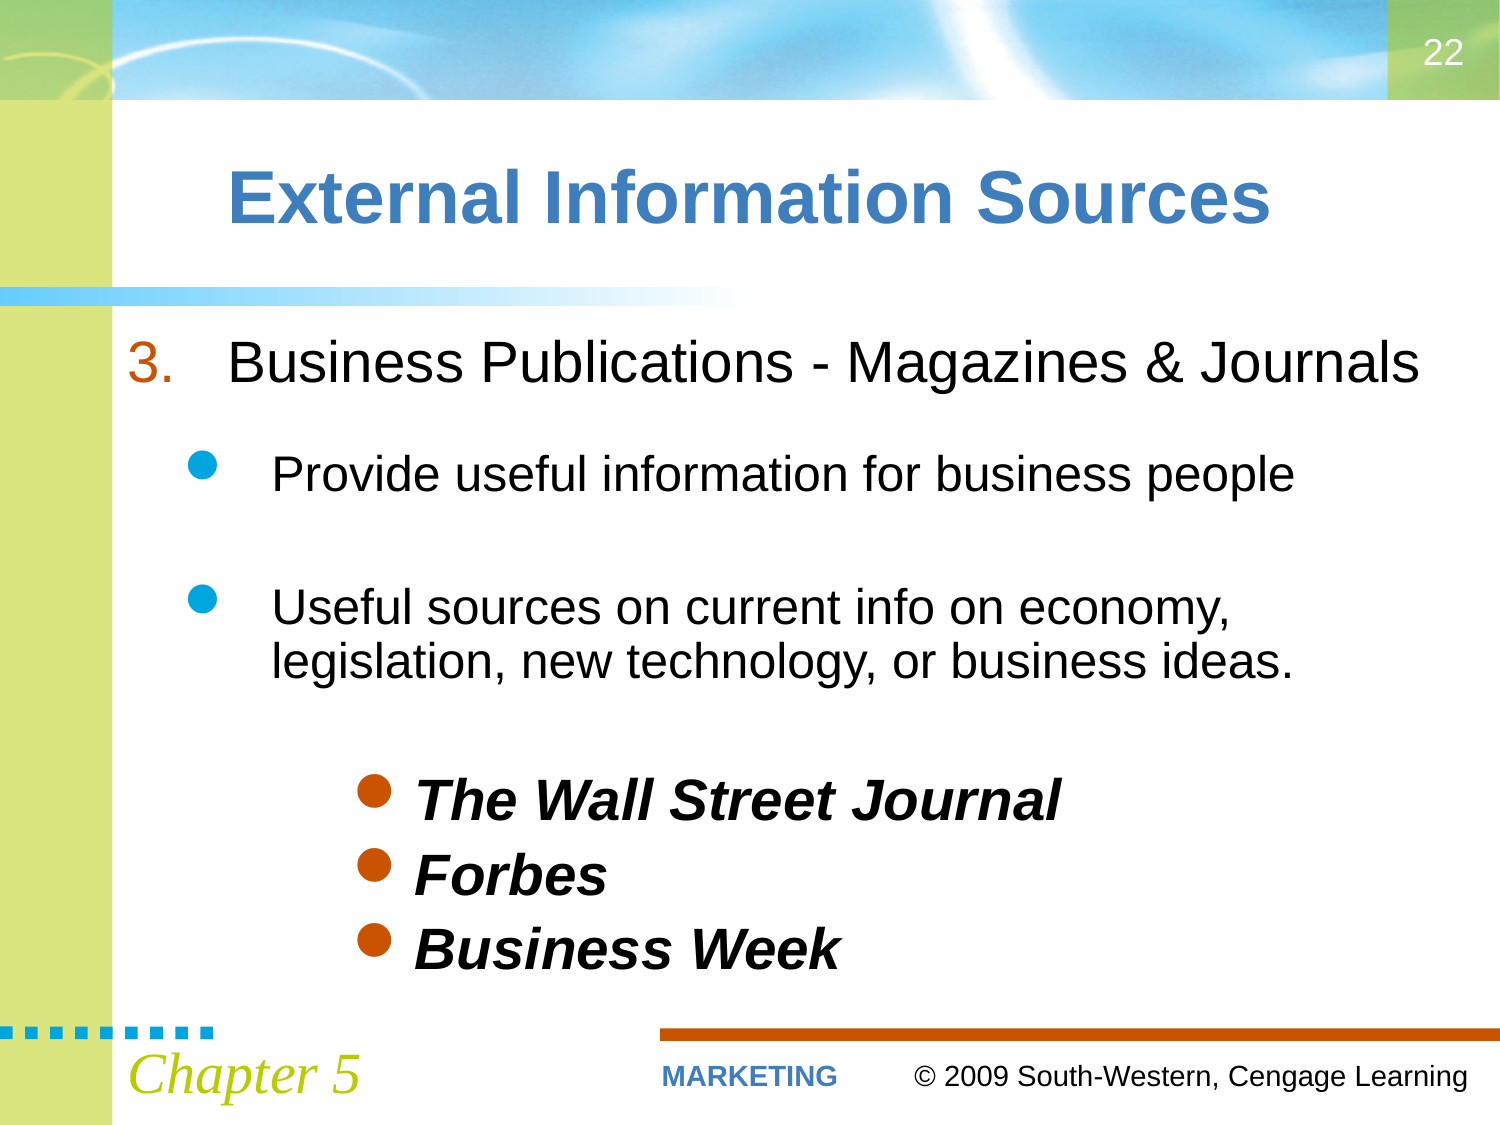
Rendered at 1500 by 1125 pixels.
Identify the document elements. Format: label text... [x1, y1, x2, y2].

title External Information Sources [112, 99, 1388, 288]
slide_number 22 [1387, 0, 1500, 101]
list Business Publications - Magazines & Journals Provide useful information for business people Useful sources on current info on economy, legislation, new technology, or business ideas. The Wall Street Journal Forbes Business Week [112, 324, 1476, 1001]
footer Chapter 5 [112, 1012, 638, 1113]
